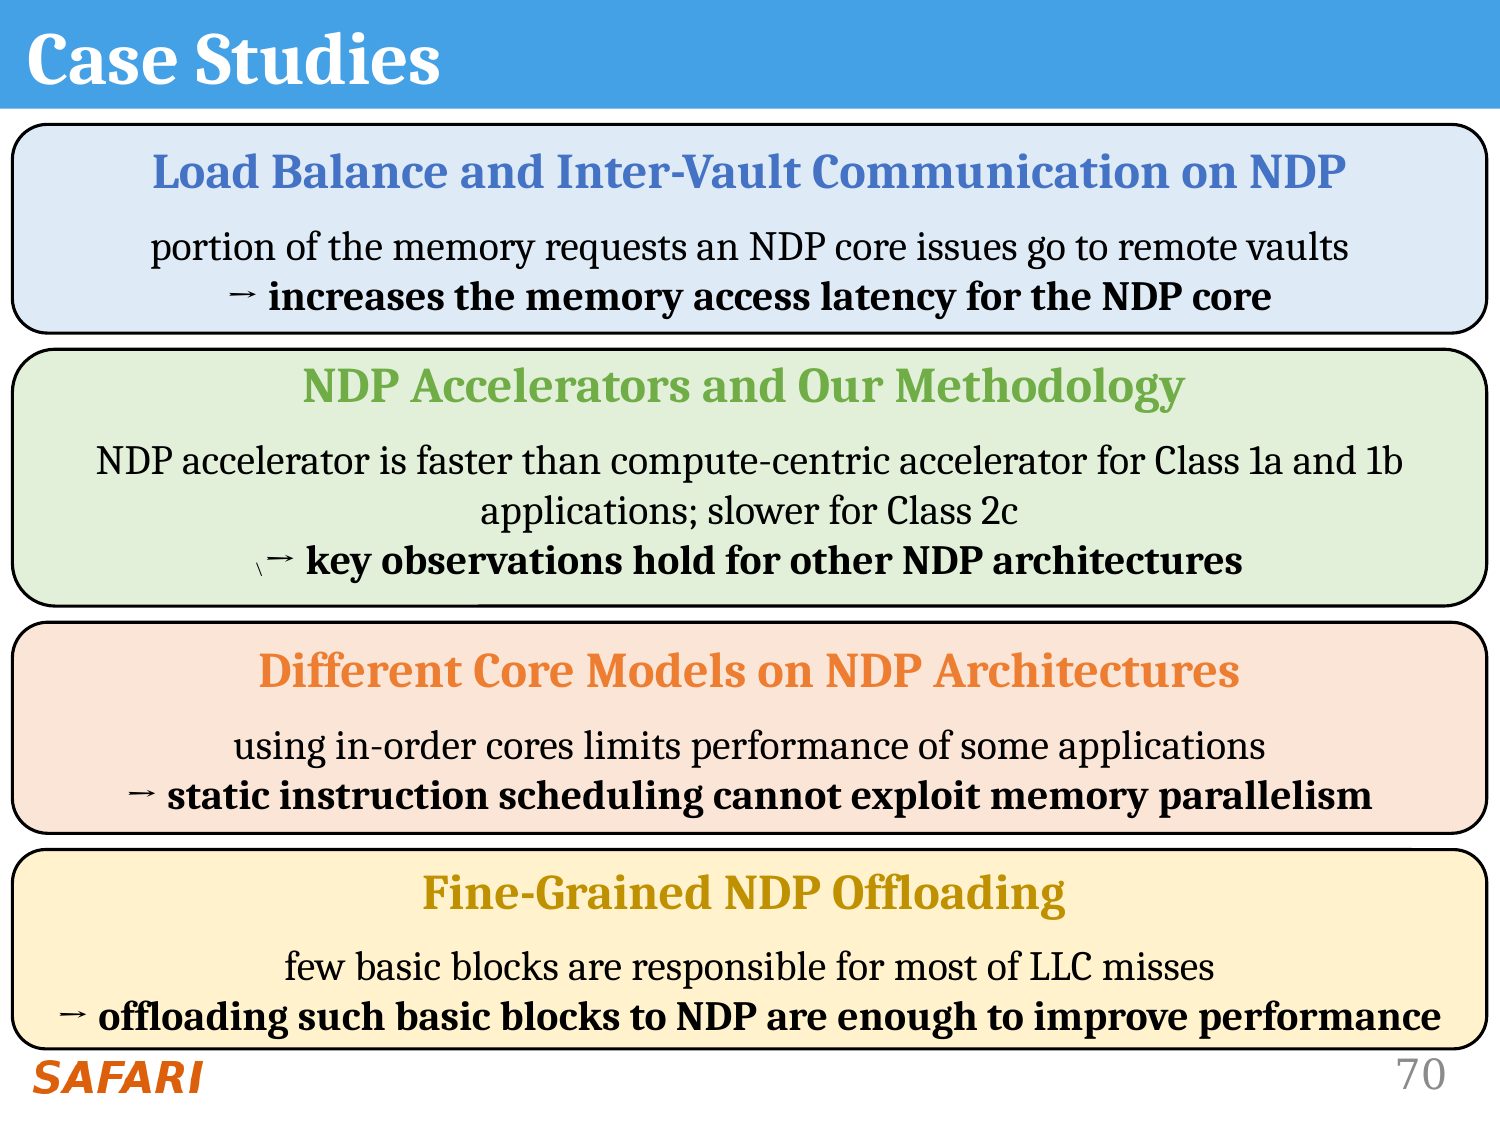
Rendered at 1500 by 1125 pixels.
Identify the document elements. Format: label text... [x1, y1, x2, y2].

text_box Load Balance and Inter-Vault Communication on NDP portion of the memory requests an NDP core issues go to remote vaults → increases the memory access latency for the NDP core [11, 123, 1488, 335]
picture [31, 1051, 209, 1104]
title Case Studies [12, 12, 1487, 134]
text_box Different Core Models on NDP Architectures using in-order cores limits performance of some applications → static instruction scheduling cannot exploit memory parallelism [11, 621, 1488, 835]
text_box NDP Accelerators and Our Methodology NDP accelerator is faster than compute-centric accelerator for Class 1a and 1b applications; slower for Class 2c \→ key observations hold for other NDP architectures [11, 348, 1488, 608]
text_box 70 [1299, 1042, 1463, 1103]
text_box Fine-Grained NDP Offloading few basic blocks are responsible for most of LLC misses → offloading such basic blocks to NDP are enough to improve performance [11, 848, 1488, 1050]
